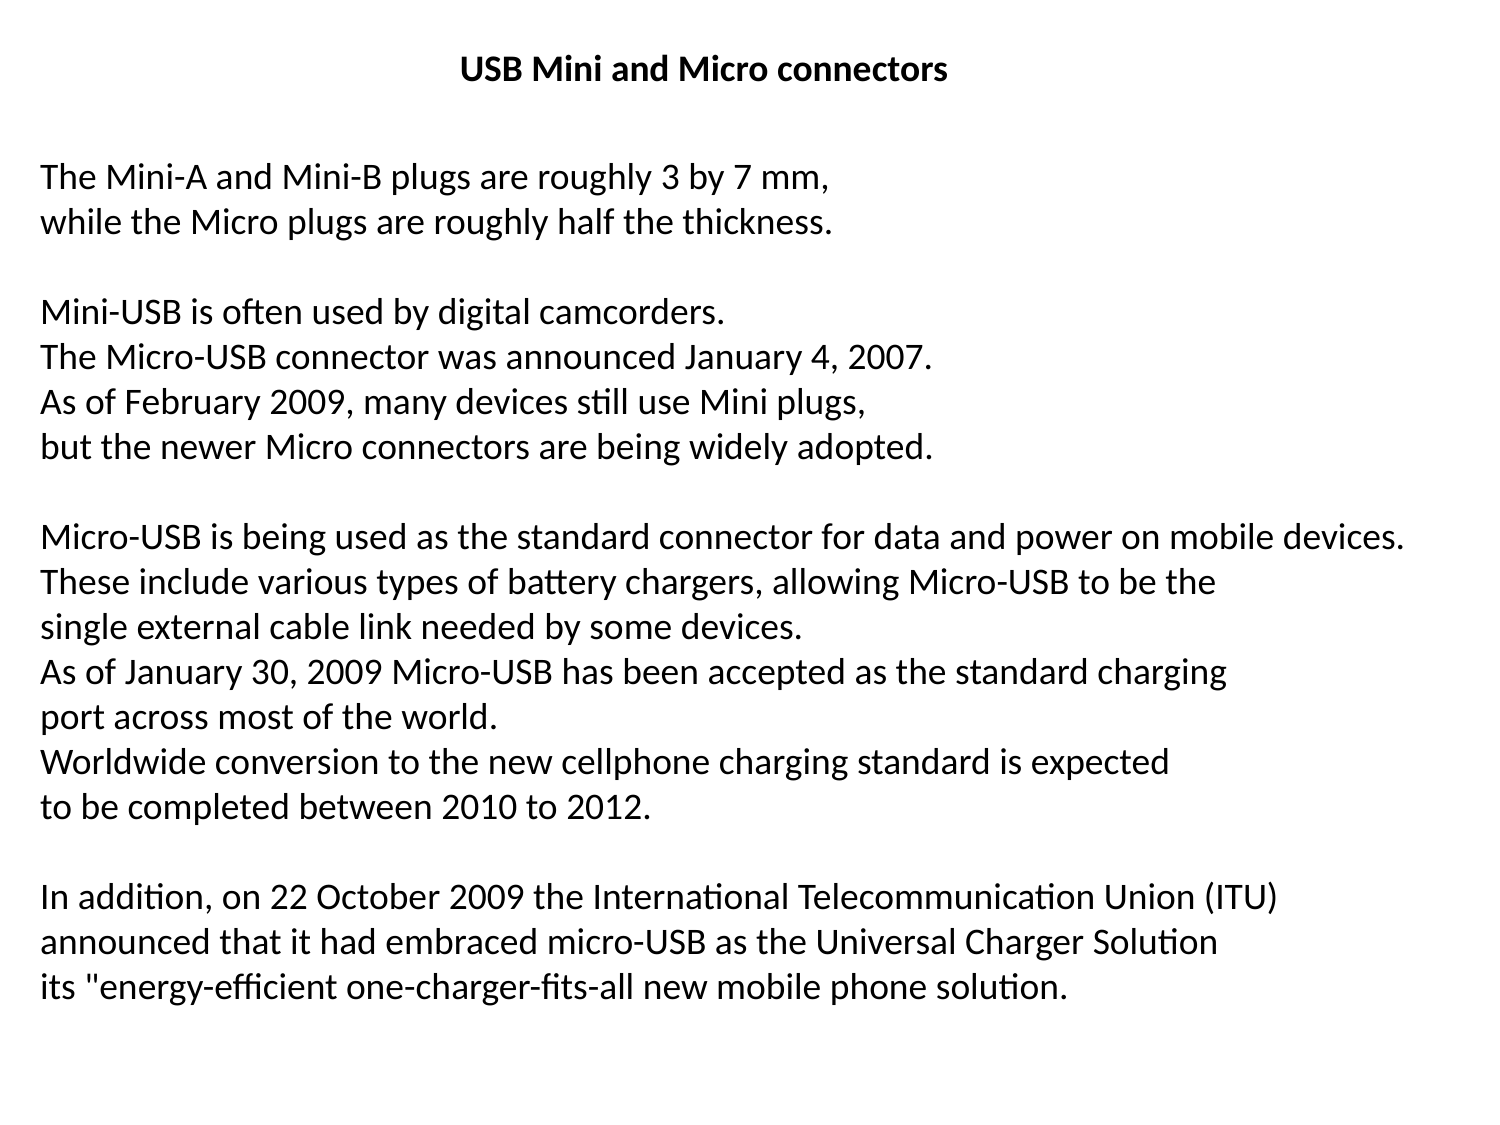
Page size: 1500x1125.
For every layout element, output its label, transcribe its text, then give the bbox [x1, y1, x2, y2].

text_box USB Mini and Micro connectors [444, 36, 964, 142]
text_box The Mini-A and Mini-B plugs are roughly 3 by 7 mm, while the Micro plugs are roughly half the thickness. Mini-USB is often used by digital camcorders. The Micro-USB connector was announced January 4, 2007. As of February 2009, many devices still use Mini plugs, but the newer Micro connectors are being widely adopted. Micro-USB is being used as the standard connector for data and power on mobile devices. These include various types of battery chargers, allowing Micro-USB to be the single external cable link needed by some devices. As of January 30, 2009 Micro-USB has been accepted as the standard charging port across most of the world. Worldwide conversion to the new cellphone charging standard is expected to be completed between 2010 to 2012. In addition, on 22 October 2009 the International Telecommunication Union (ITU) announced that it had embraced micro-USB as the Universal Charger Solution its "energy-efficient one-charger-fits-all new mobile phone solution. [25, 145, 1422, 1015]
